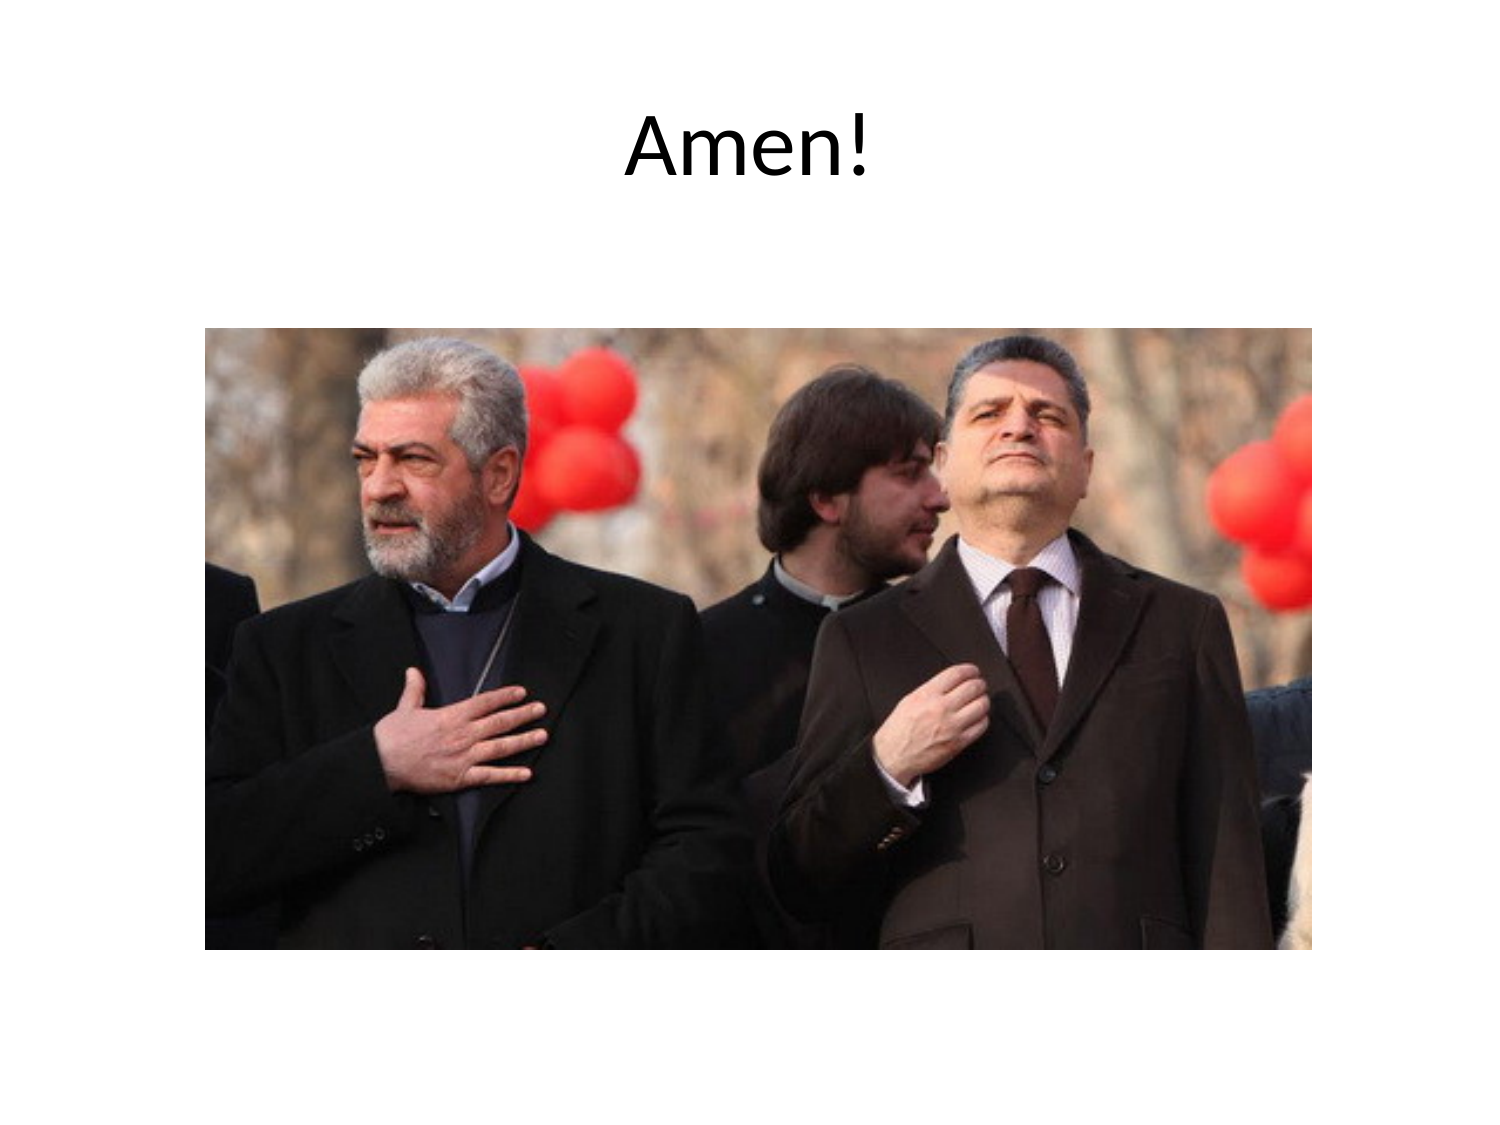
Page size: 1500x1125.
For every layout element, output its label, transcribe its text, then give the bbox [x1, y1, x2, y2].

title Amen! [75, 45, 1425, 233]
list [205, 327, 1313, 950]
